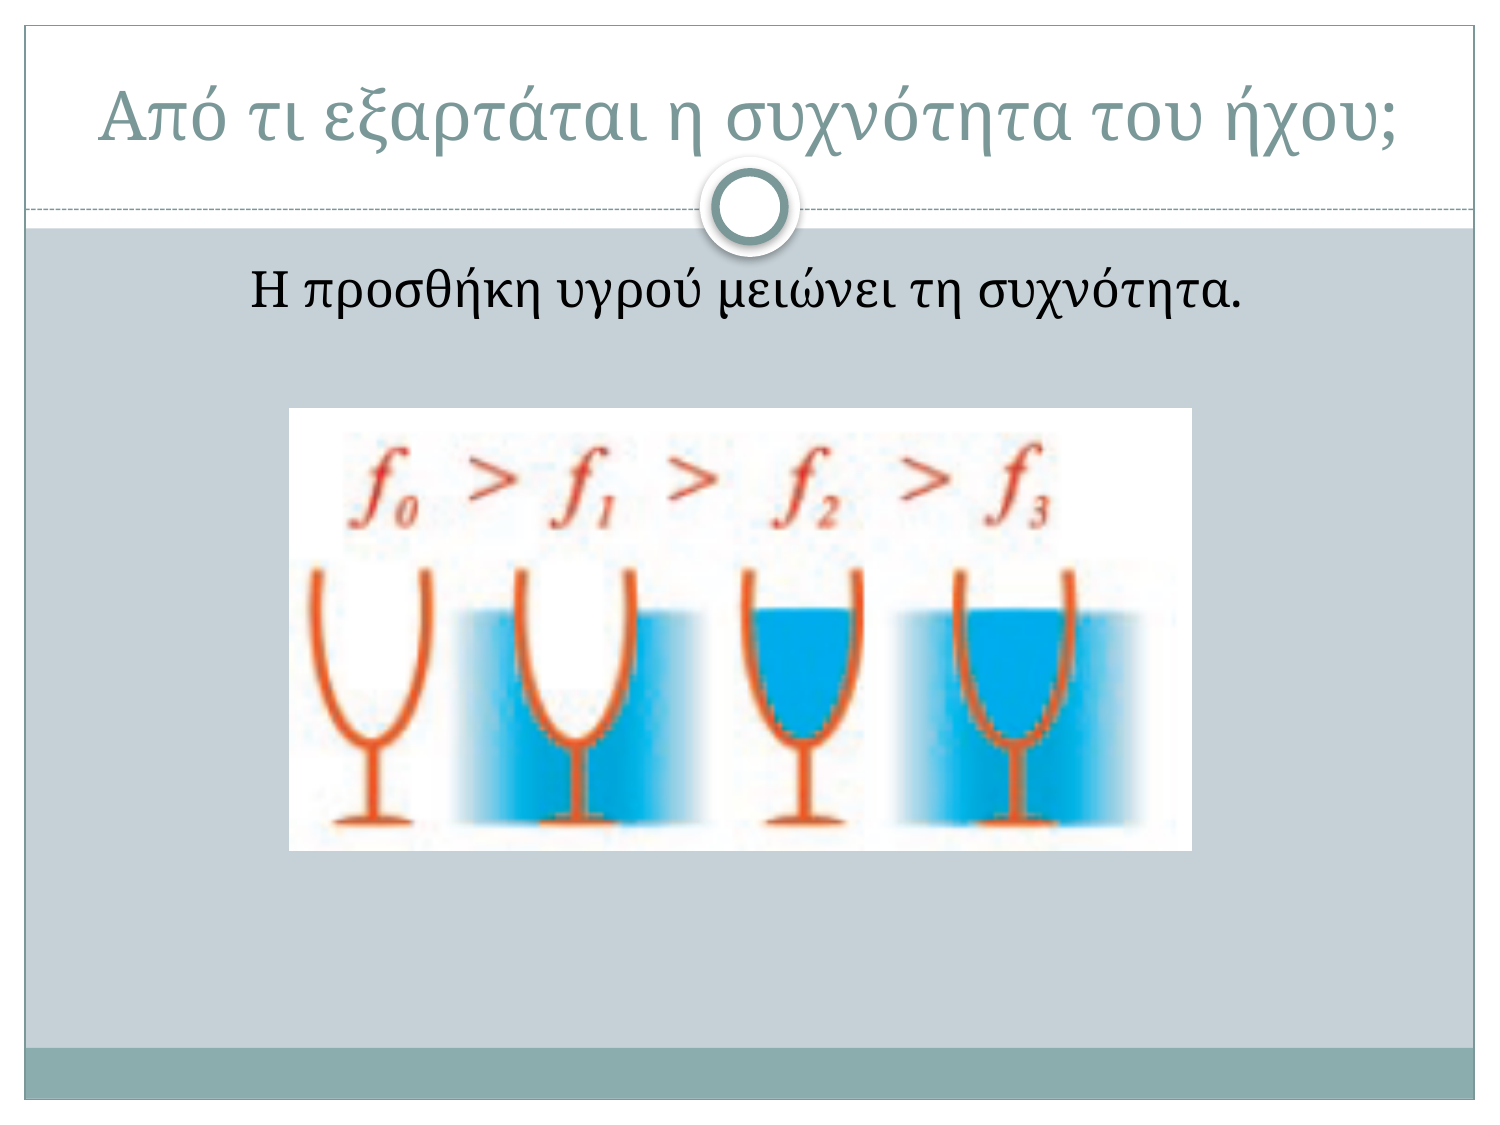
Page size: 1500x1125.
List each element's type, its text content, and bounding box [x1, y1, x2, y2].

picture [288, 408, 1193, 852]
list Η προσθήκη υγρού μειώνει τη συχνότητα. [49, 250, 1445, 1001]
title Από τι εξαρτάται η συχνότητα του ήχου; [49, 37, 1450, 162]
